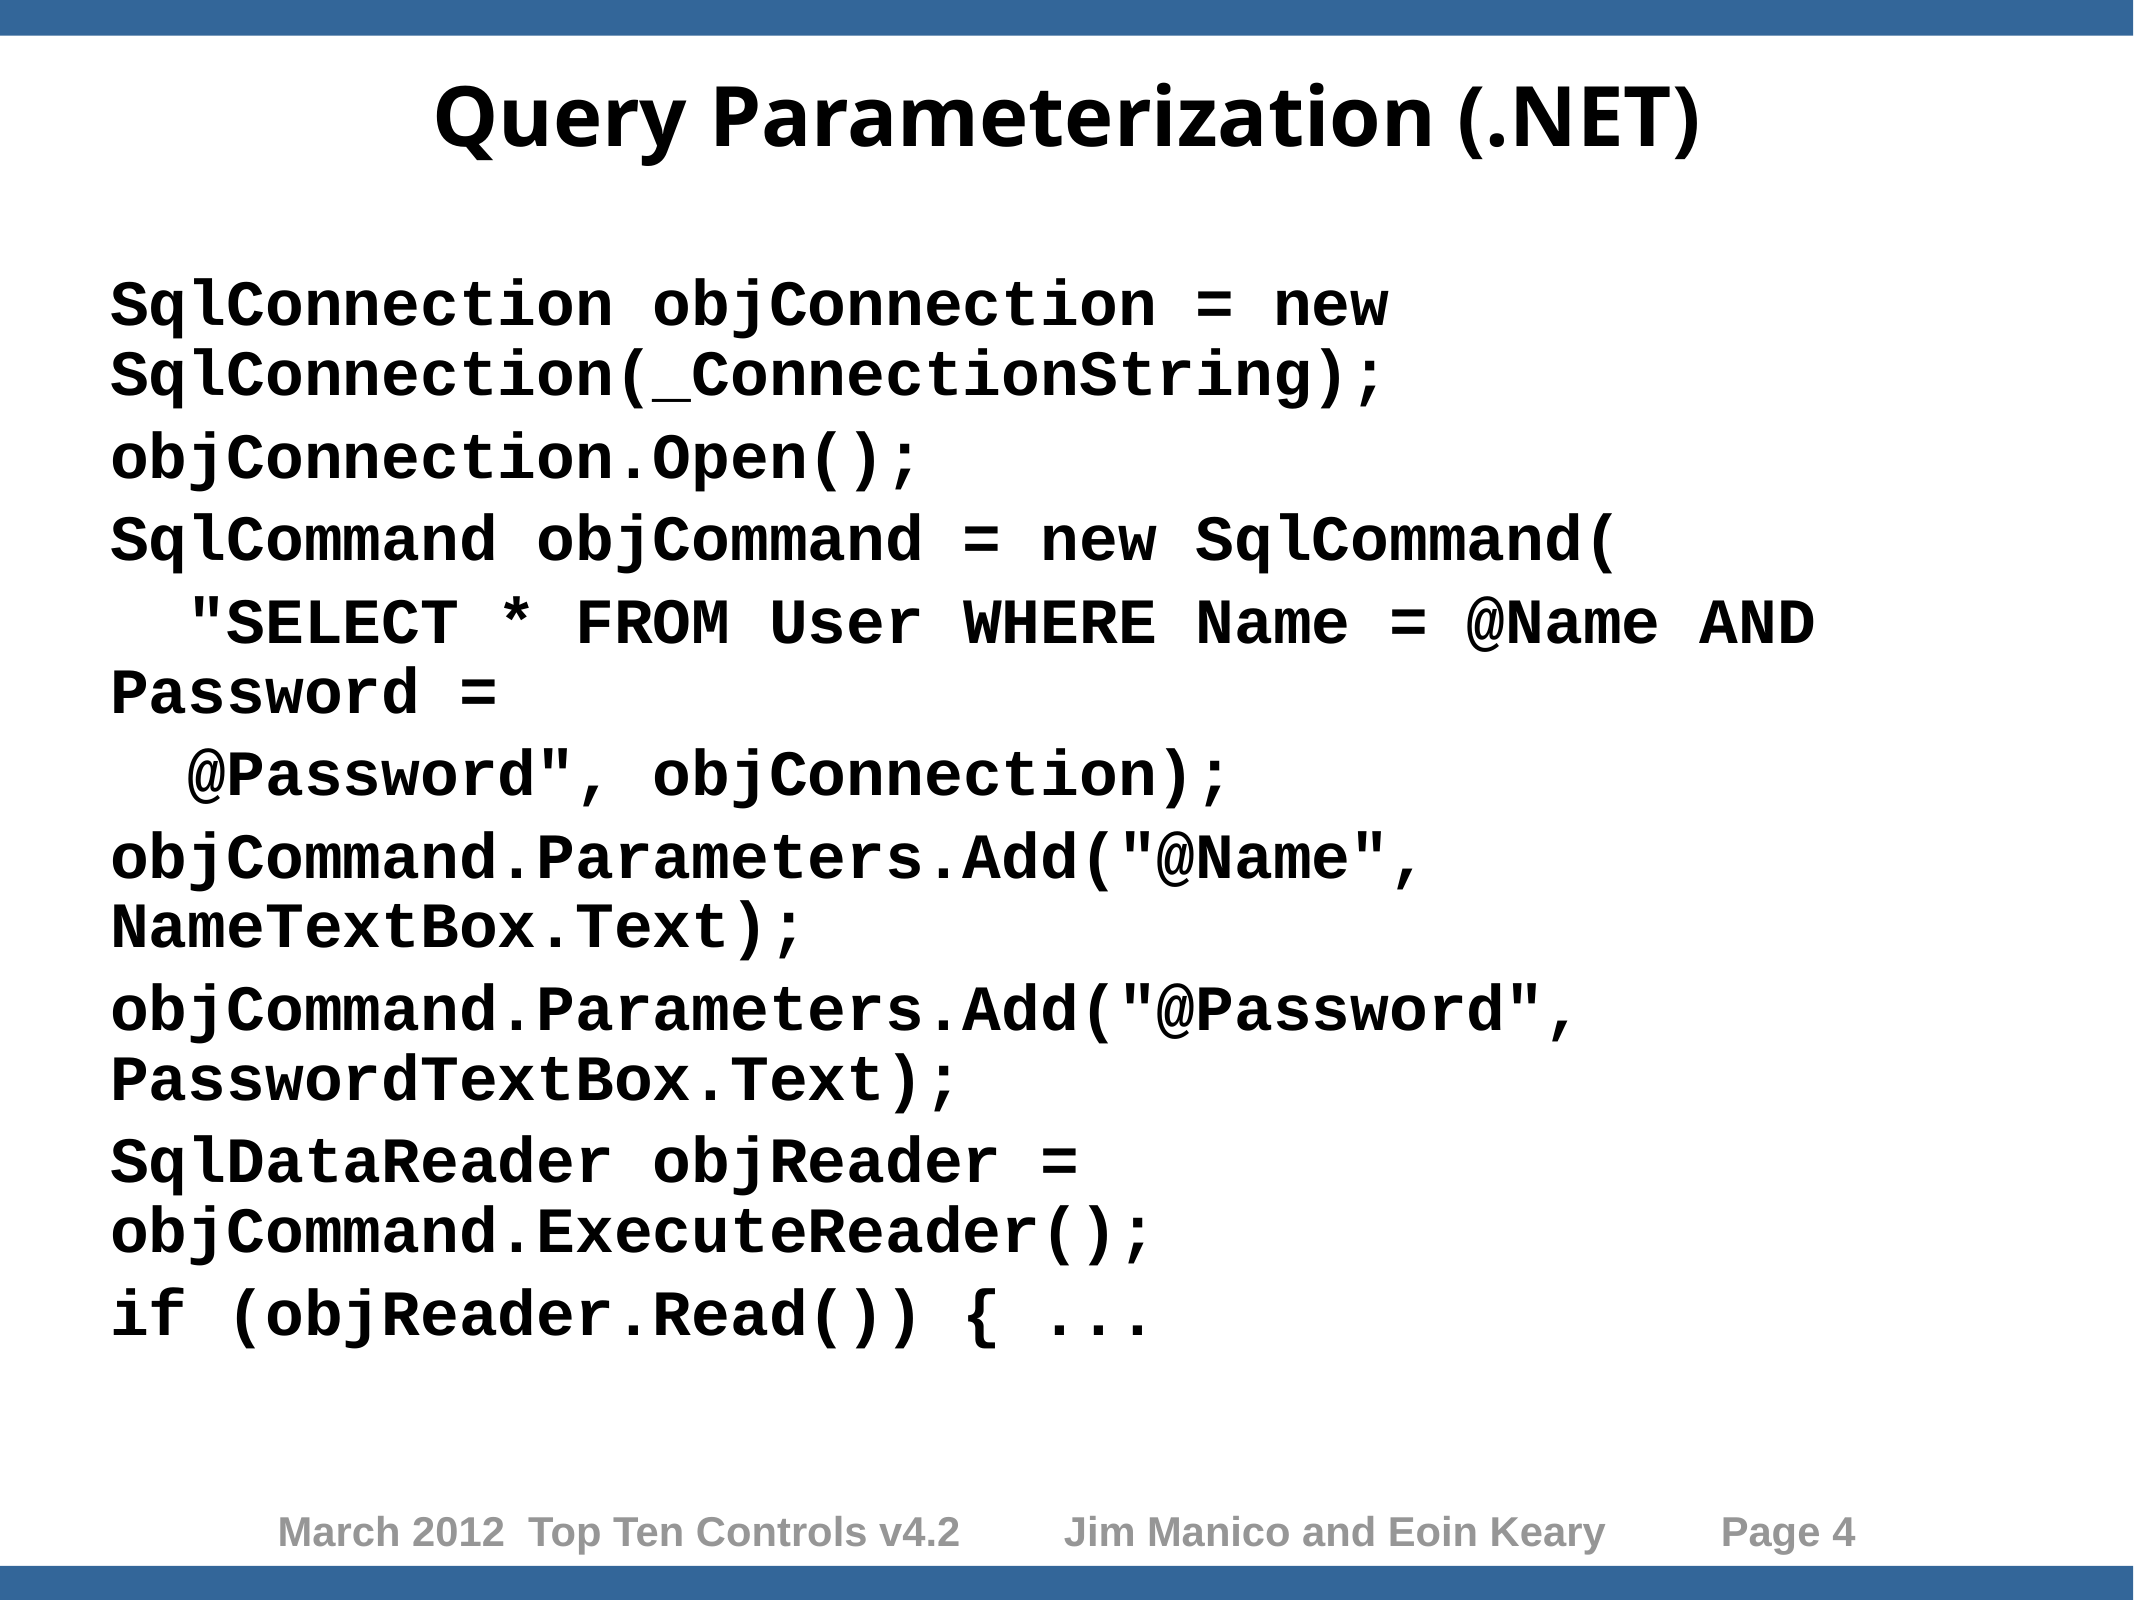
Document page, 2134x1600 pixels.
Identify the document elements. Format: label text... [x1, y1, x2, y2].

title Query Parameterization (.NET) [0, 40, 2134, 187]
list SqlConnection objConnection = new SqlConnection(_ConnectionString); objConnection.Open(); SqlCommand objCommand = new SqlCommand( "SELECT * FROM User WHERE Name = @Name AND Password = @Password", objConnection); objCommand.Parameters.Add("@Name", NameTextBox.Text); objCommand.Parameters.Add("@Password", PasswordTextBox.Text); SqlDataReader objReader = objCommand.ExecuteReader(); if (objReader.Read()) { ... [88, 259, 2084, 1275]
